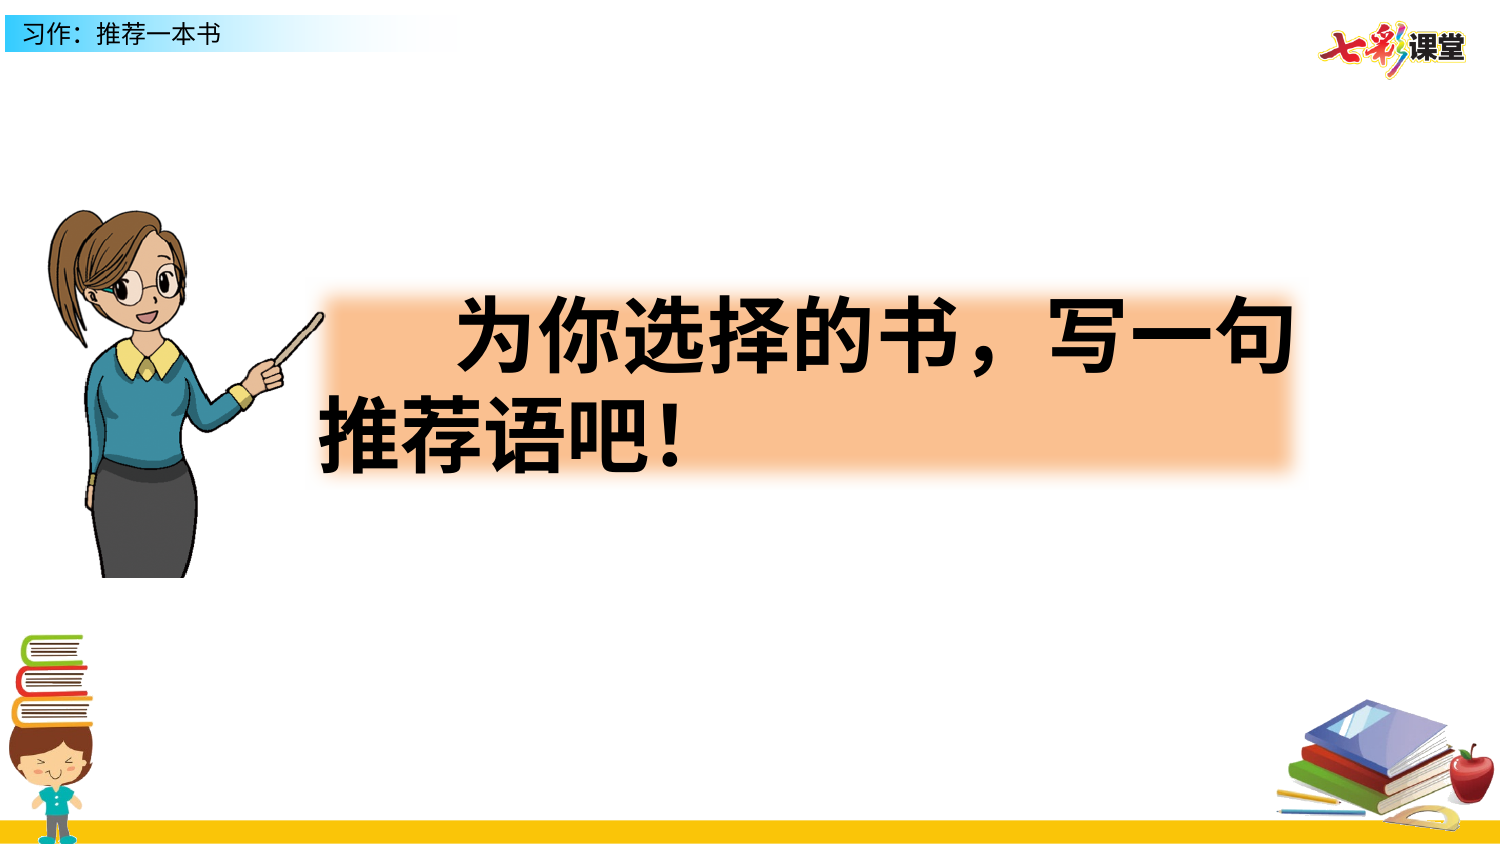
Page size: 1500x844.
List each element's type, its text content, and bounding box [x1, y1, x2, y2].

picture [1227, 662, 1500, 844]
picture [1316, 20, 1468, 80]
text_box 写作提纲 [337, 309, 1282, 460]
text_box 评 价 标 准 [334, 306, 1285, 463]
text_box 为你选择的书，写一句推荐语吧！ [340, 313, 1278, 456]
picture [0, 616, 167, 844]
picture [46, 208, 326, 579]
